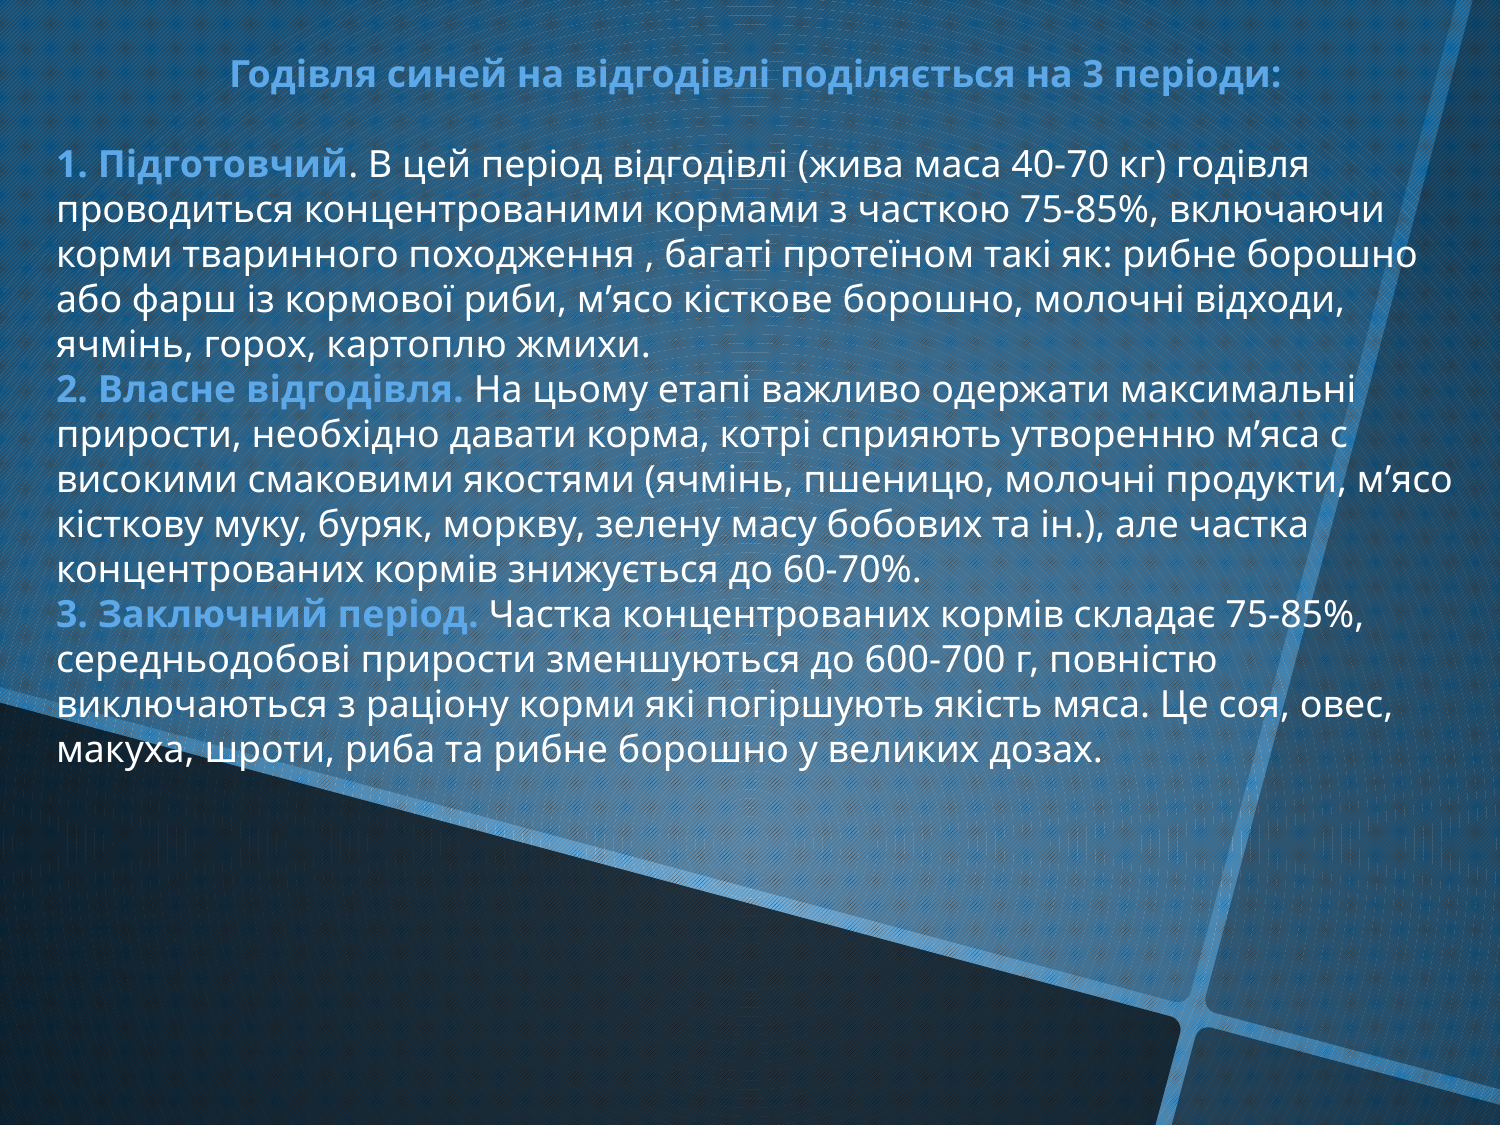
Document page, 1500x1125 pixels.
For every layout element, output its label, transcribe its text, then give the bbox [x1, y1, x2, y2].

text_box Годівля синей на відгодівлі поділяється на 3 періоди: 1. Підготовчий. В цей період відгодівлі (жива маса 40-70 кг) годівля проводиться концентрованими кормами з часткою 75-85%, включаючи корми тваринного походження , багаті протеїном такі як: рибне борошно або фарш із кормової риби, м’ясо кісткове борошно, молочні відходи, ячмінь, горох, картоплю жмихи. 2. Власне відгодівля. На цьому етапі важливо одержати максимальні прирости, необхідно давати корма, котрі сприяють утворенню м’яса с високими смаковими якостями (ячмінь, пшеницю, молочні продукти, м’ясо кісткову муку, буряк, моркву, зелену масу бобових та ін.), але частка концентрованих кормів знижується до 60-70%. 3. Заключний період. Частка концентрованих кормів складає 75-85%, середньодобові прирости зменшуються до 600-700 г, повністю виключаються з раціону корми які погіршують якість мяса. Це соя, овес, макуха, шроти, риба та рибне борошно у великих дозах. [41, 42, 1471, 778]
